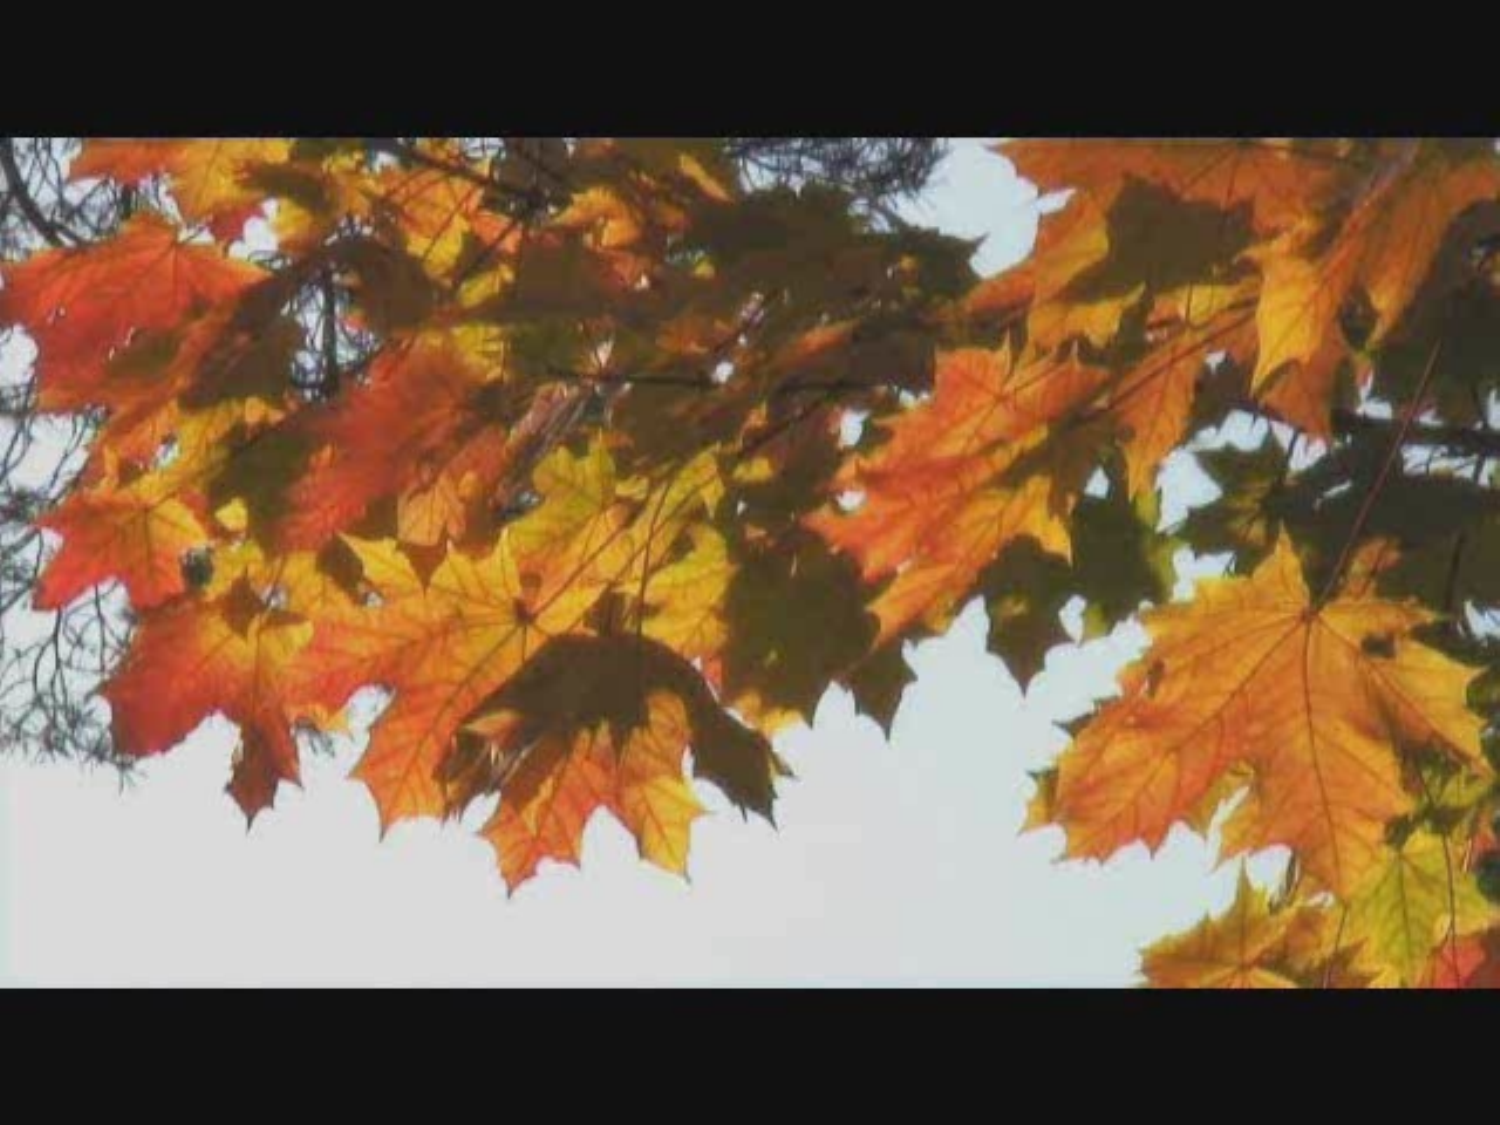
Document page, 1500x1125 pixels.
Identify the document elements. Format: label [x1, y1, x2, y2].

text_box [0, 0, 1500, 1125]
